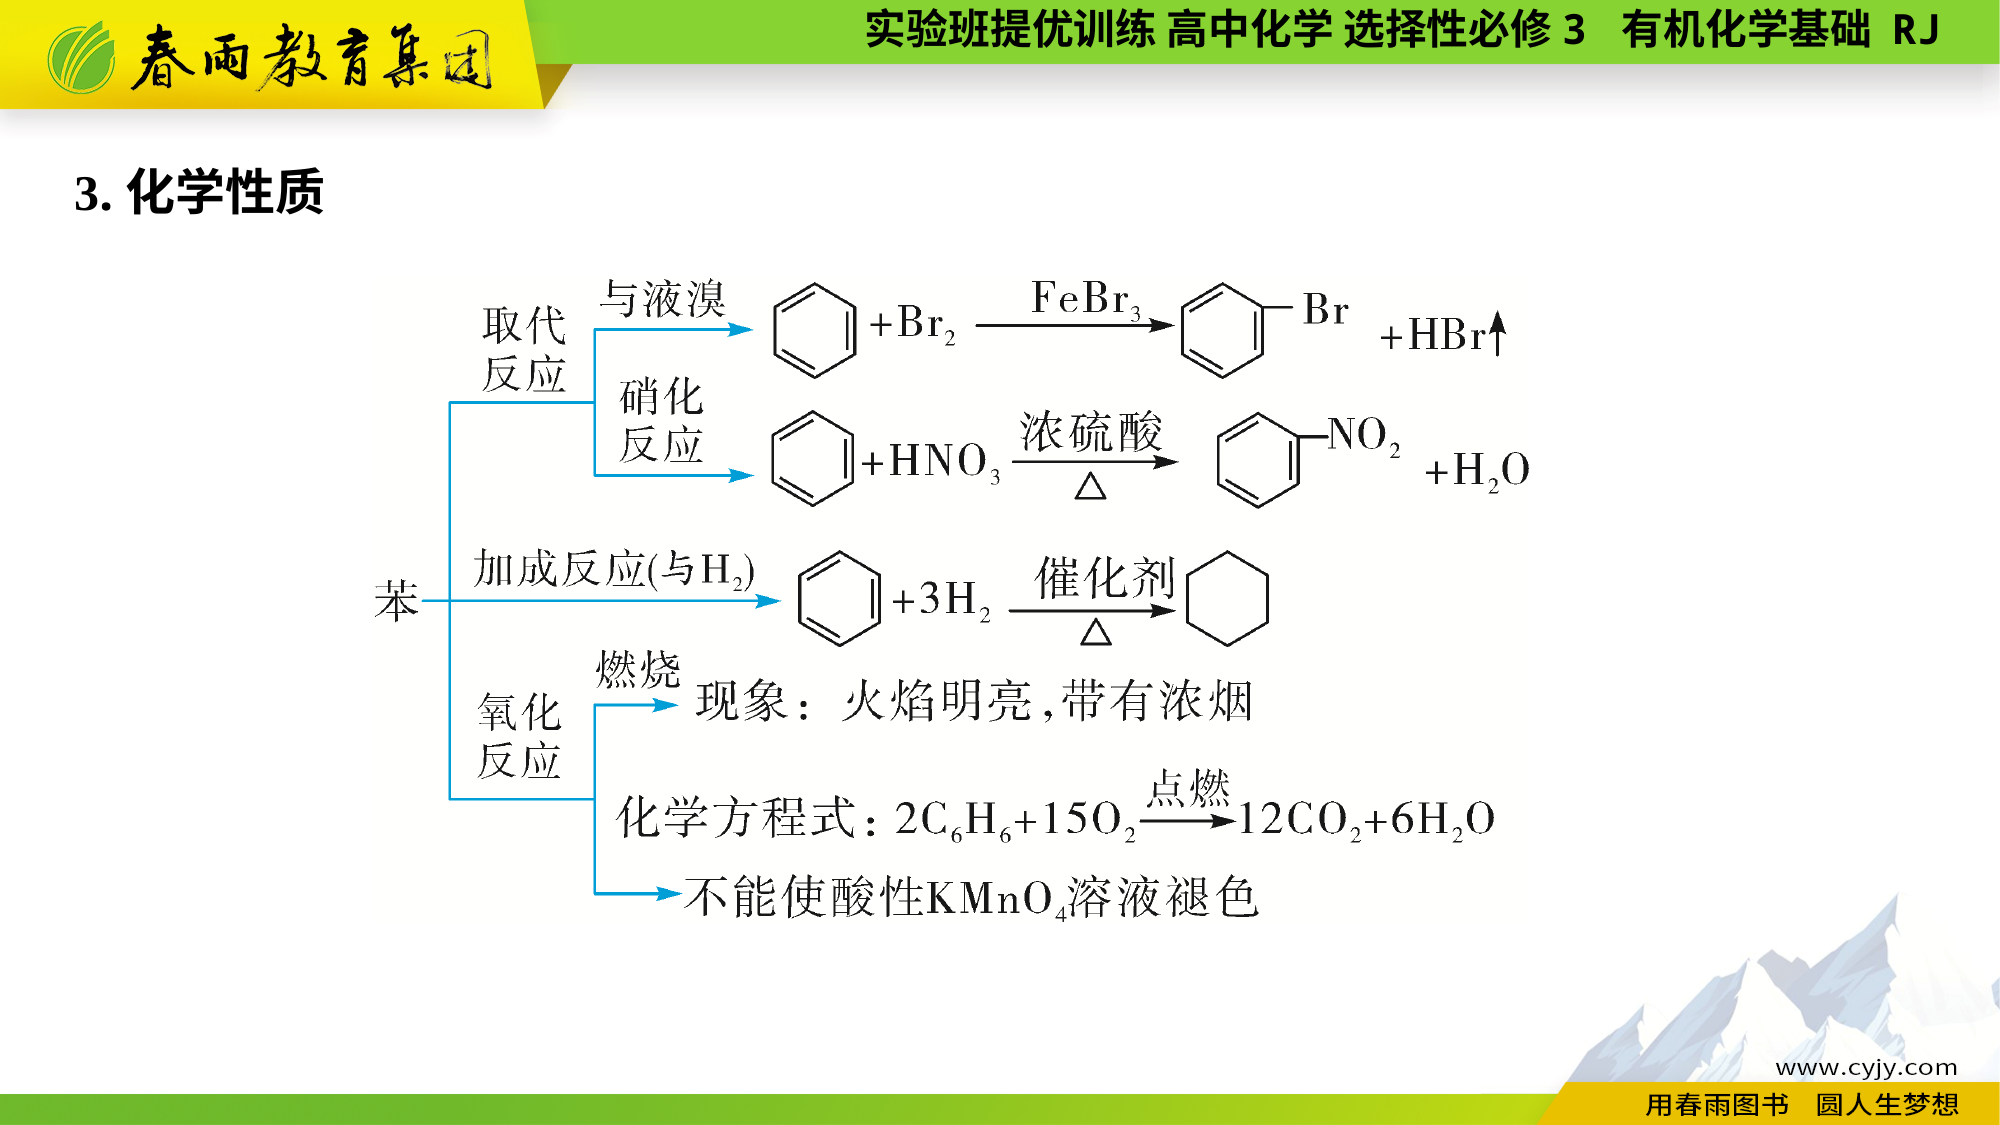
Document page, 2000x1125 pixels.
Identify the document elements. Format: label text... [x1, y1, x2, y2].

picture [0, 0, 2000, 1125]
list 3.化学性质 [59, 122, 1944, 217]
